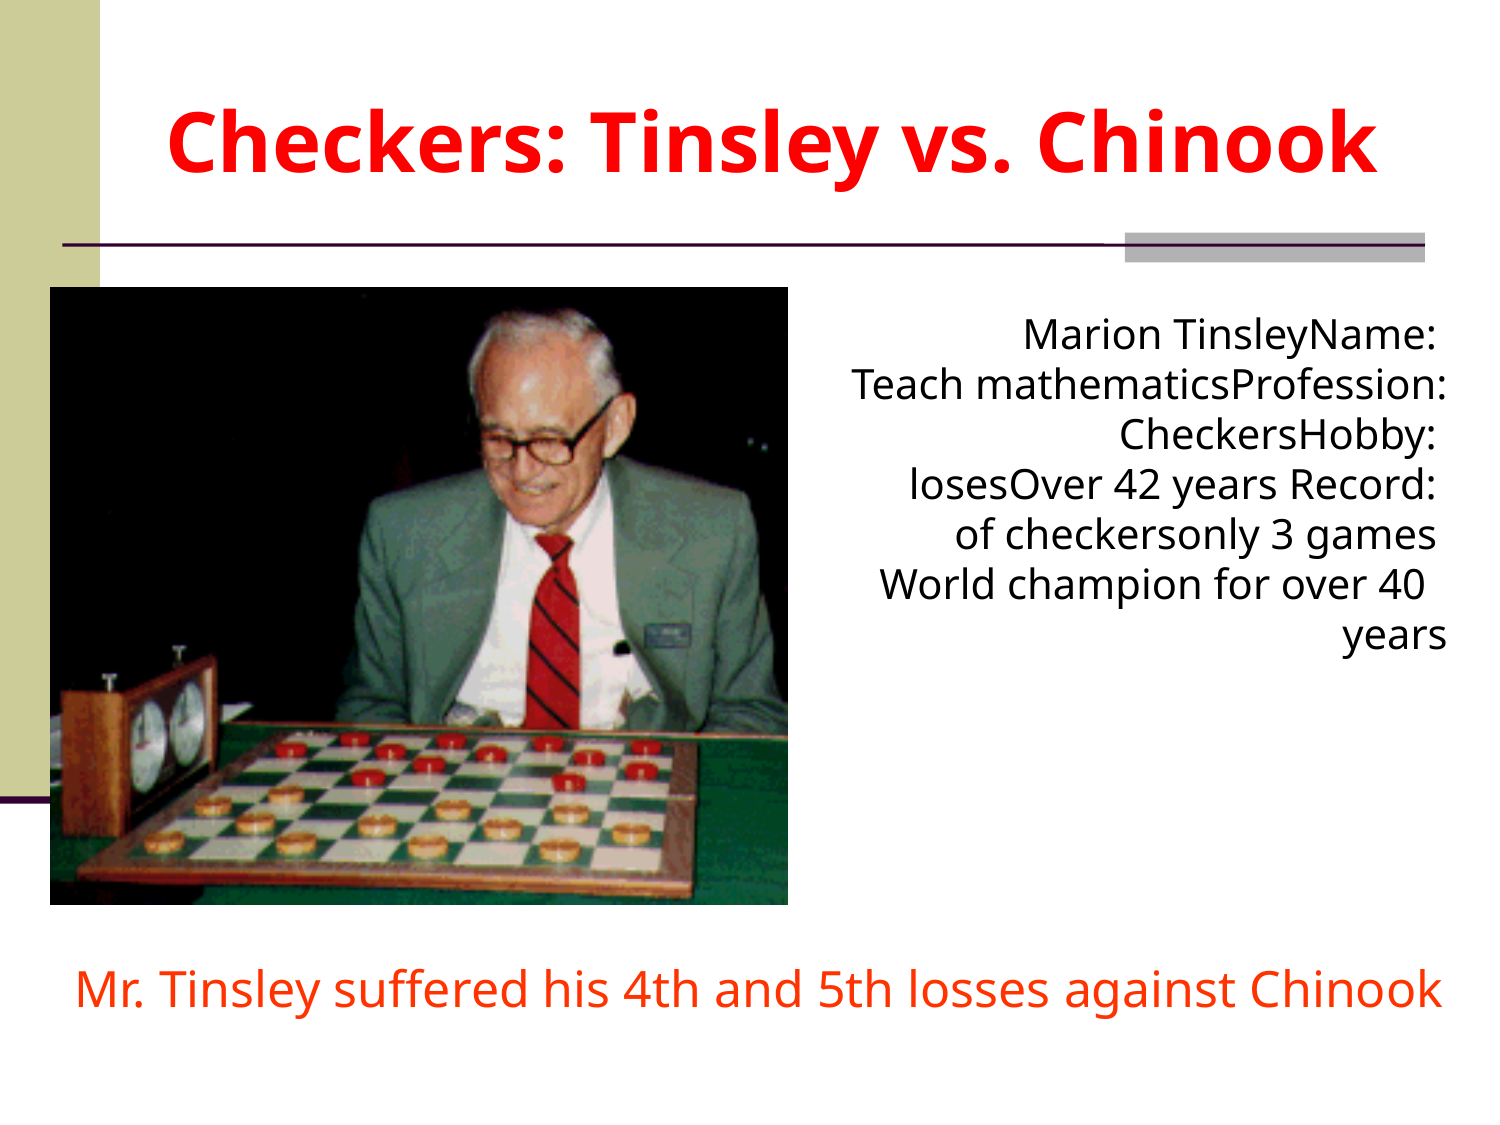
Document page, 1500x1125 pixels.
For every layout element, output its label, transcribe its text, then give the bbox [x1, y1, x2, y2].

title Checkers: Tinsley vs. Chinook [149, 45, 1426, 234]
text_box Mr. Tinsley suffered his 4th and 5th losses against Chinook [59, 949, 1459, 1025]
picture [49, 287, 788, 905]
text_box Name: Marion Tinsley Profession: Teach mathematics Hobby: Checkers Record: Over 42 years loses only 3 games of checkers World champion for over 40 years [812, 299, 1463, 665]
